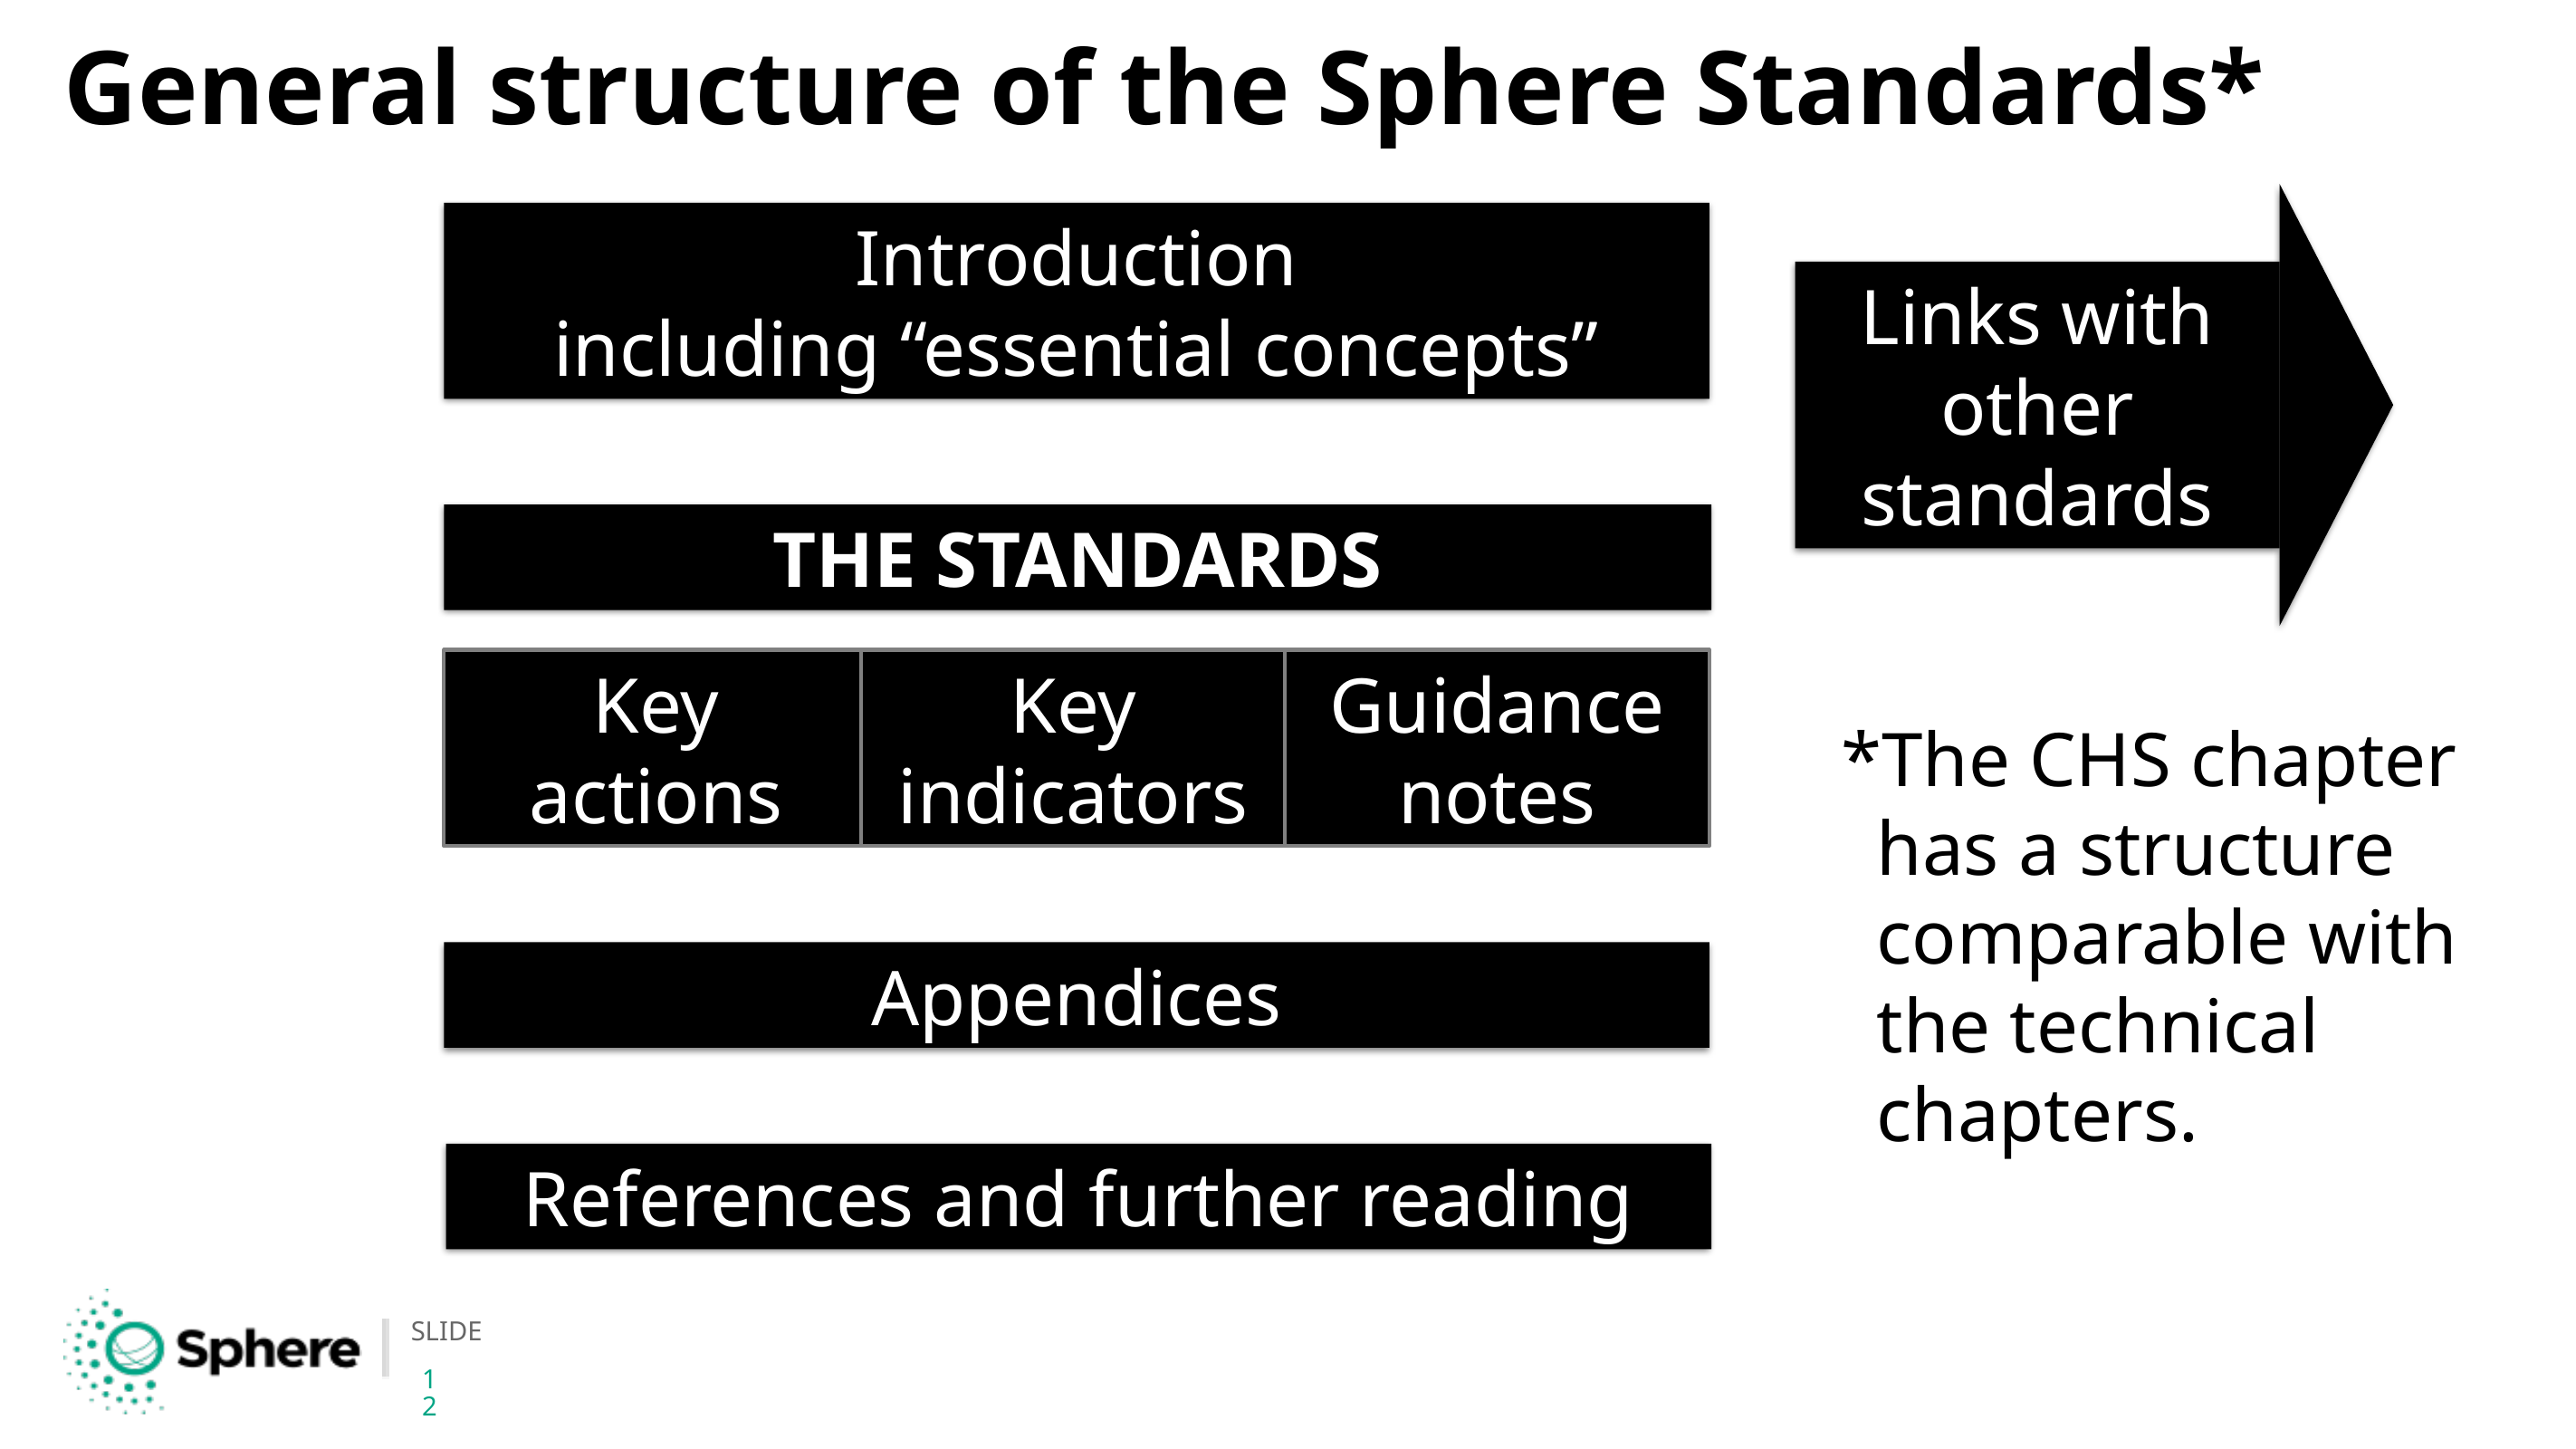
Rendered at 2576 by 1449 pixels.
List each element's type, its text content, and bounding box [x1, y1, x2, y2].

text_box References and further reading [445, 1143, 1712, 1250]
text_box Introduction including “essential concepts” [444, 202, 1709, 399]
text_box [444, 485, 1712, 867]
text_box Links with other standards [1795, 261, 2274, 549]
picture [382, 1319, 393, 1379]
slide_number 12 [414, 1354, 459, 1404]
text_box [2279, 184, 2394, 627]
title General structure of the Sphere Standards* [55, 14, 2562, 184]
text_box Appendices [444, 942, 1709, 1048]
picture [63, 1289, 362, 1416]
list *The CHS chapter has a structure comparable with the technical chapters. [1795, 705, 2473, 1338]
